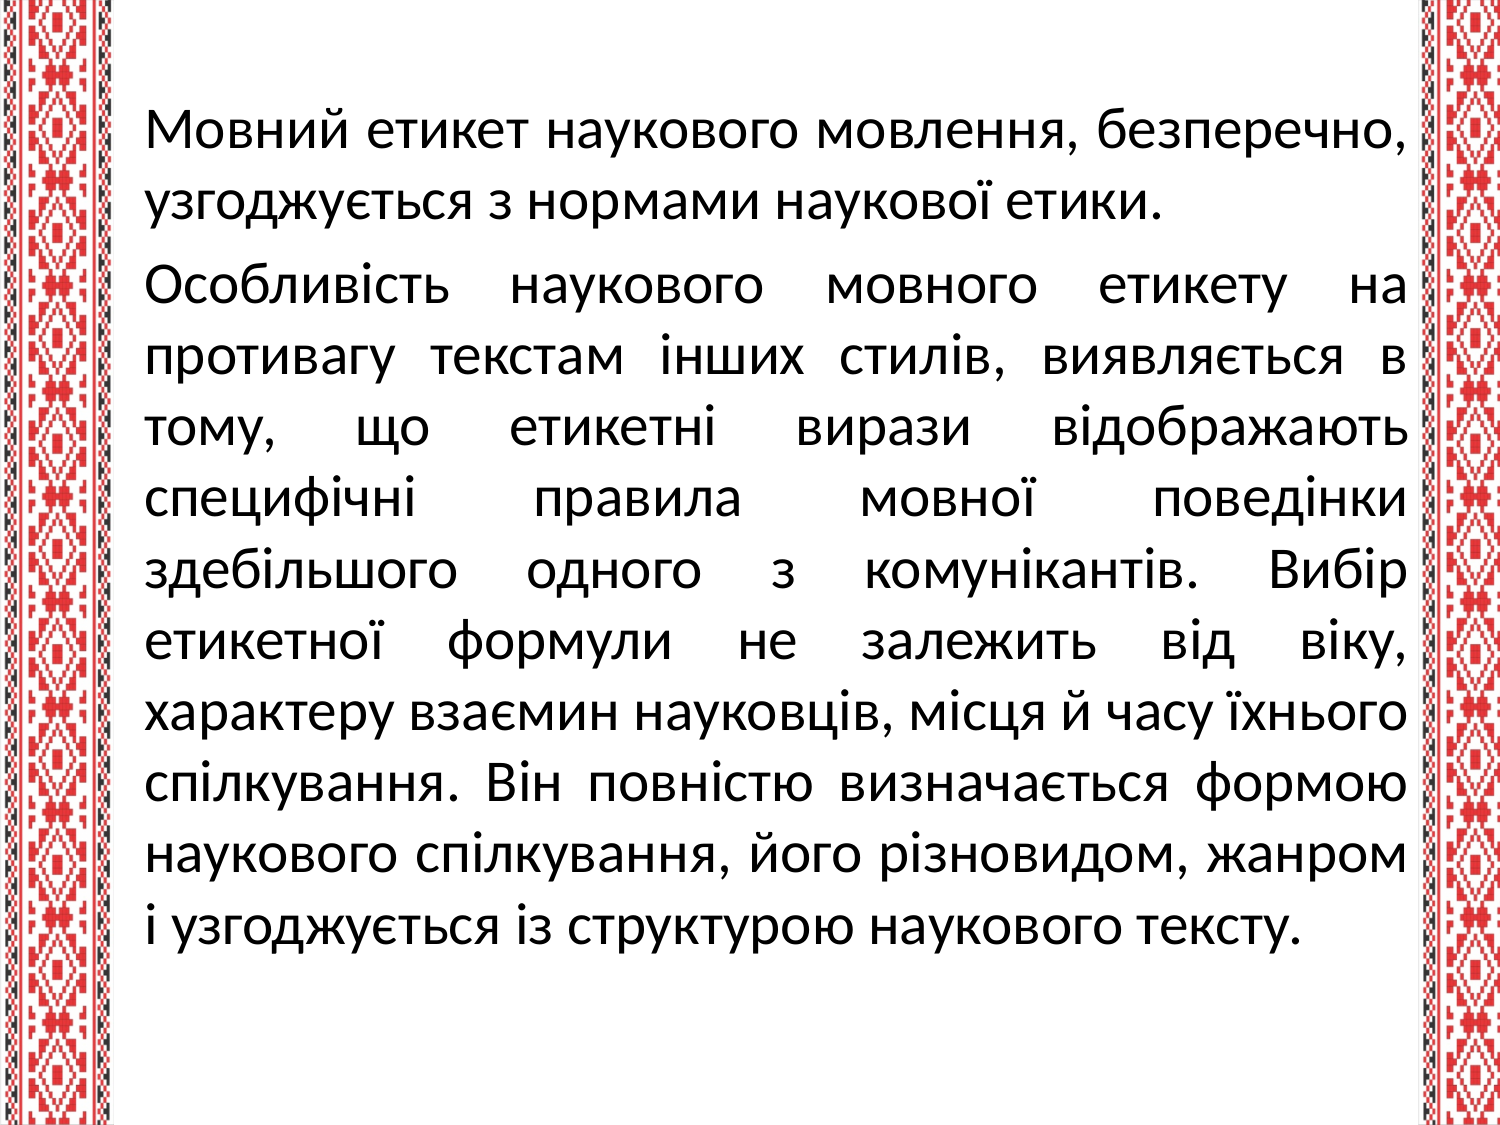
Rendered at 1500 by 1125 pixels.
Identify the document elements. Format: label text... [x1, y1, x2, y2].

picture [911, 1, 1500, 1124]
list Мовний етикет наукового мовлення, безперечно, узгоджується з нормами наукової етики. Особливість наукового мовного етикету на противагу текстам інших стилів, виявляється в тому, що етикетні вирази відображають специфічні правила мовної поведінки здебільшого одного з комунікантів. Вибір етикетної формули не залежить від віку, характеру взаємин науковців, місця й часу їхнього спілкування. Він повністю визначається формою наукового спілкування, його різновидом, жанром і узгоджується із структурою наукового тексту. [114, 82, 1418, 1005]
picture [0, 1, 620, 1124]
